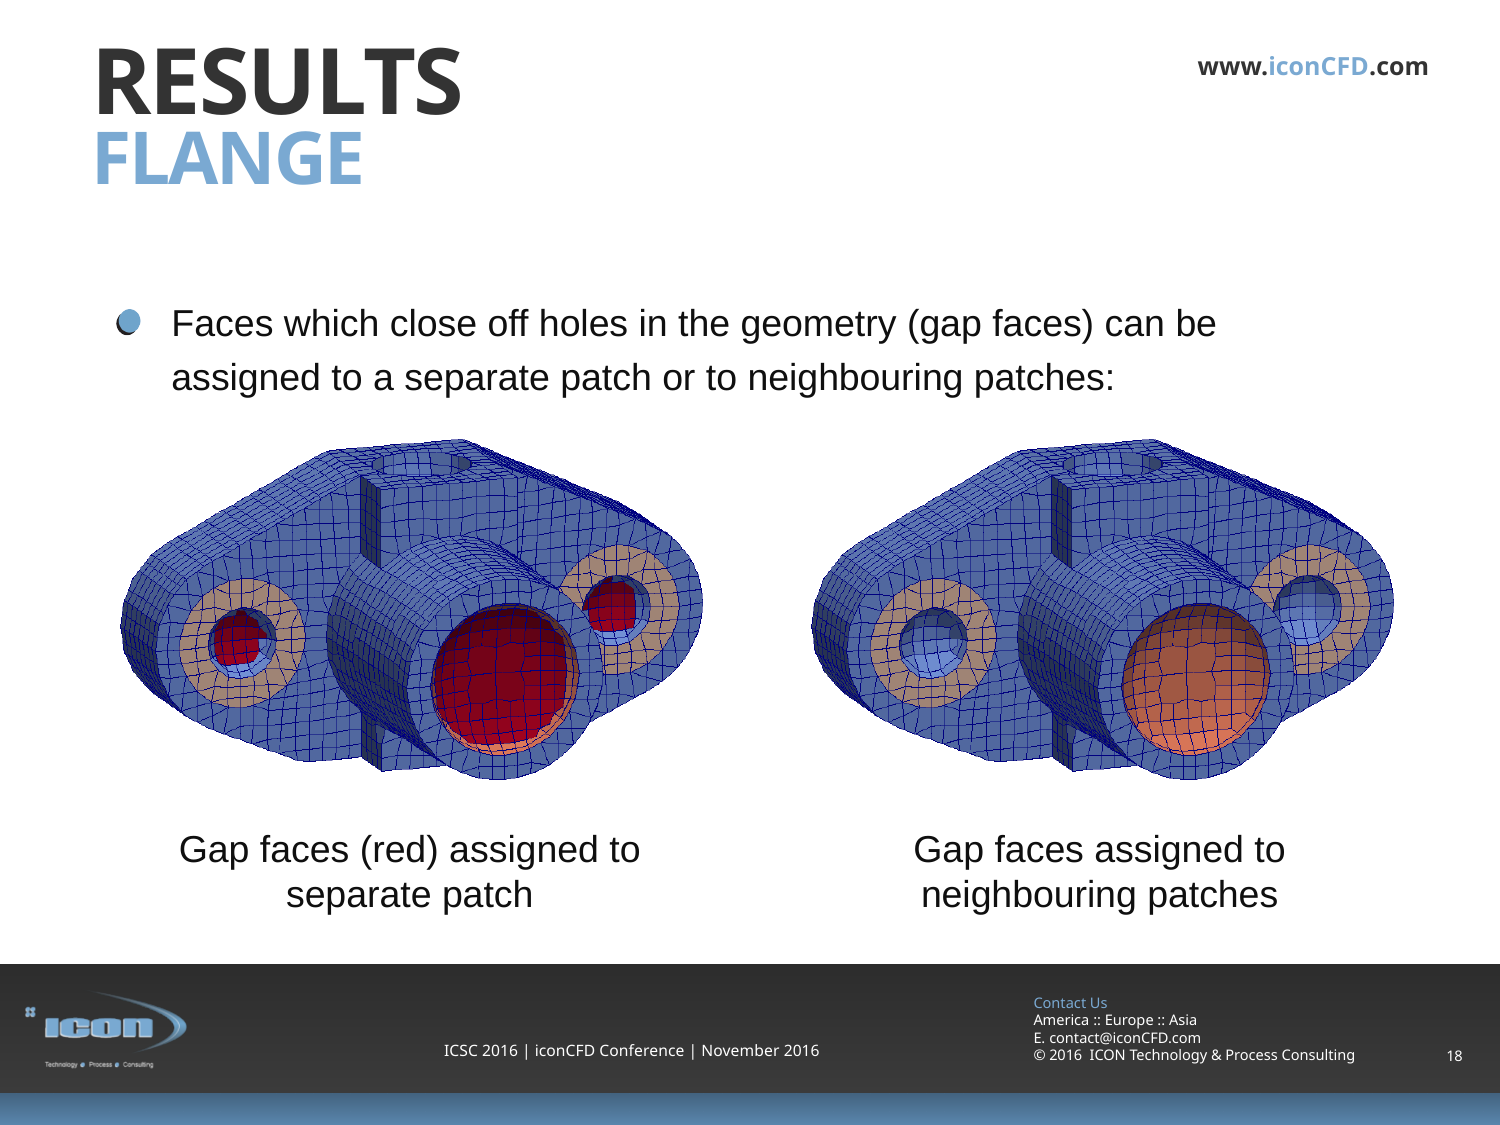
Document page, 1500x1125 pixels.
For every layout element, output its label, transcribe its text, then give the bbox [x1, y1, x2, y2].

text_box Faces which close off holes in the geometry (gap faces) can be assigned to a separate patch or to neighbouring patches: [100, 283, 1389, 406]
picture [115, 308, 142, 336]
title RESULTS [76, 30, 1046, 101]
list flange [76, 101, 1046, 208]
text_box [766, 395, 1433, 924]
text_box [74, 395, 742, 924]
picture [0, 952, 231, 1077]
footer ICSC 2016 | iconCFD Conference | November 2016 [371, 1039, 892, 1063]
